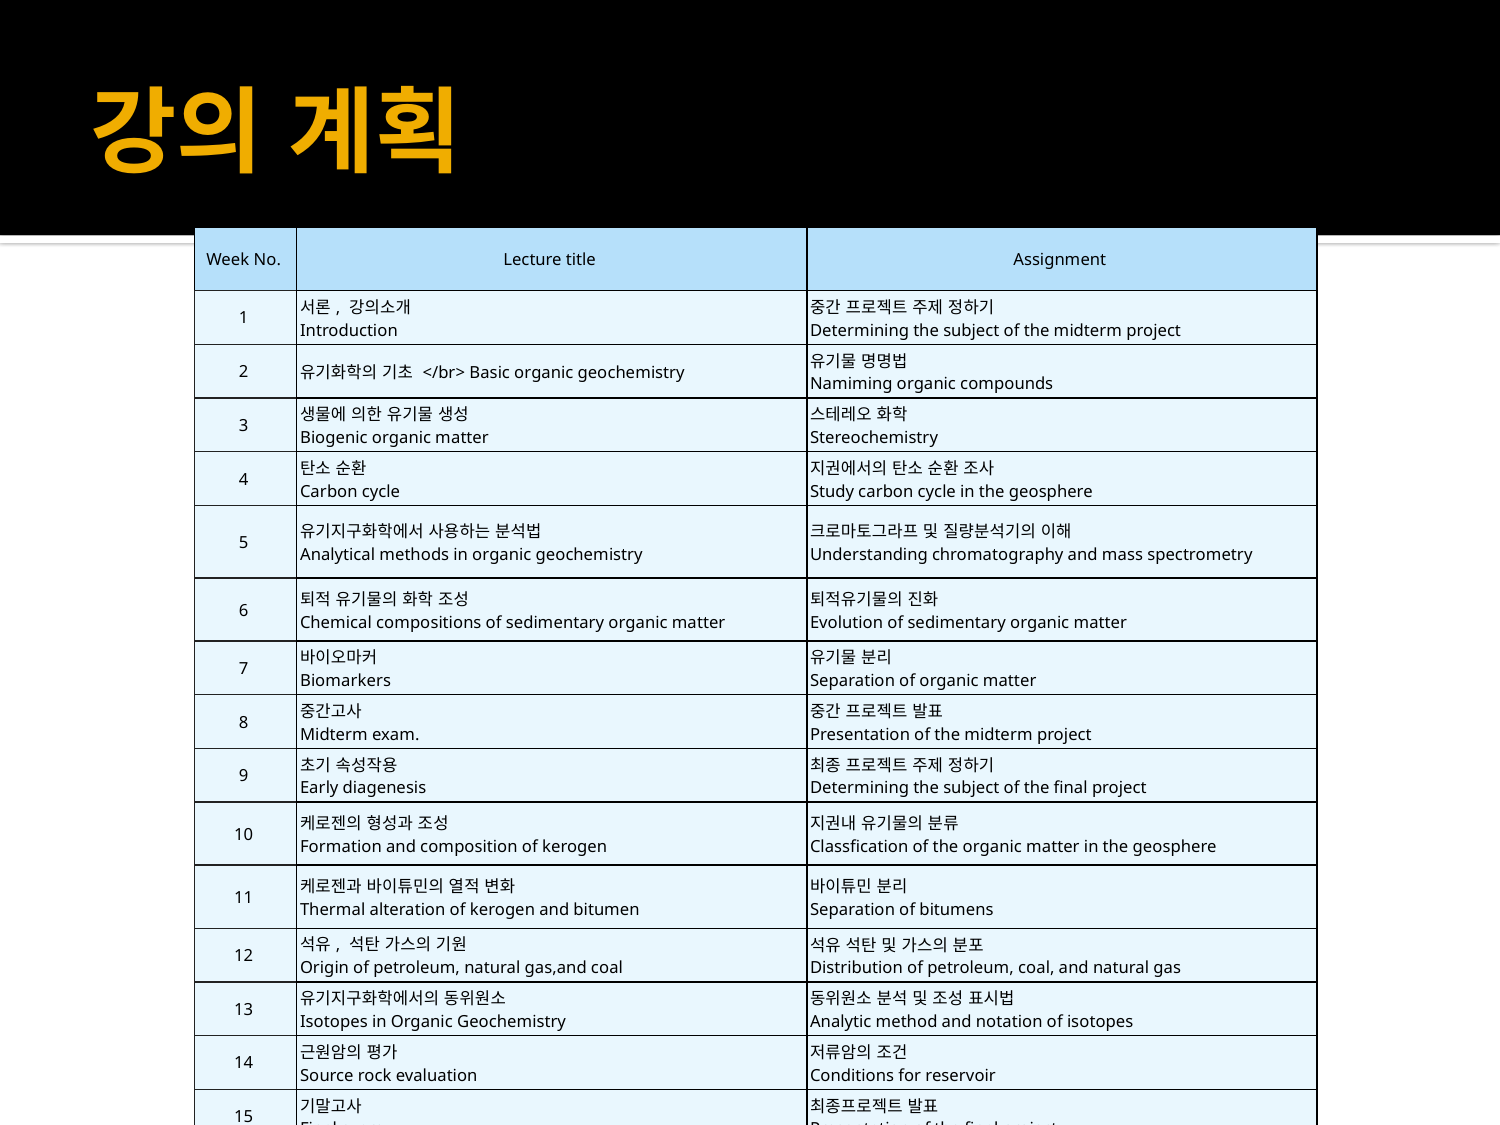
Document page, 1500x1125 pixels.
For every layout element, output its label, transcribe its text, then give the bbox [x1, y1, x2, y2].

table_cell 15 [195, 1090, 296, 1125]
table_cell 생물에 의한 유기물 생성 Biogenic organic matter [297, 399, 806, 451]
table_cell 저류암의 조건 Conditions for reservoir [808, 1036, 1316, 1089]
table_cell 12 [195, 929, 296, 981]
table_cell 4 [195, 452, 296, 505]
table_cell 6 [195, 579, 296, 640]
table_cell 14 [195, 1036, 296, 1089]
table_cell 지권내 유기물의 분류 Classfication of the organic matter in the geosphere [808, 803, 1316, 864]
table_cell 퇴적유기물의 진화 Evolution of sedimentary organic matter [808, 579, 1316, 640]
table_cell 바이오마커 Biomarkers [297, 642, 806, 694]
table_cell 2 [195, 345, 296, 397]
table_cell 퇴적 유기물의 화학 조성 Chemical compositions of sedimentary organic matter [297, 579, 806, 640]
table_cell 7 [195, 642, 296, 694]
table_header Assignment [808, 228, 1316, 290]
table_cell 유기지구화학에서 사용하는 분석법 Analytical methods in organic geochemistry [297, 506, 806, 577]
table_cell 유기물 분리 Separation of organic matter [808, 642, 1316, 694]
table_cell 크로마토그라프 및 질량분석기의 이해 Understanding chromatography and mass spectrometry [808, 506, 1316, 577]
table_cell 13 [195, 983, 296, 1035]
table_cell 지권에서의 탄소 순환 조사 Study carbon cycle in the geosphere [808, 452, 1316, 505]
table_cell 근원암의 평가 Source rock evaluation [297, 1036, 806, 1089]
table_cell 3 [195, 399, 296, 451]
table_cell 유기화학의 기초 </br> Basic organic geochemistry [297, 345, 806, 397]
table_cell 서론, 강의소개 Introduction [297, 291, 806, 344]
table_cell 10 [195, 803, 296, 864]
table_cell 유기물 명명법 Namiming organic compounds [808, 345, 1316, 397]
table_cell 바이튜민 분리 Separation of bitumens [808, 866, 1316, 928]
table_cell 동위원소 분석 및 조성 표시법 Analytic method and notation of isotopes [808, 983, 1316, 1035]
table_cell 중간 프로젝트 발표 Presentation of the midterm project [808, 695, 1316, 748]
table_header Week No. [195, 228, 296, 290]
table_cell 석유 석탄 및 가스의 분포 Distribution of petroleum, coal, and natural gas [808, 929, 1316, 981]
table_cell 8 [195, 695, 296, 748]
title 강의 계획 [75, 25, 1425, 231]
table_cell 최종 프로젝트 주제 정하기 Determining the subject of the final project [808, 749, 1316, 801]
table_cell 기말고사 Final exam. [297, 1090, 806, 1125]
table_cell 케로젠과 바이튜민의 열적 변화 Thermal alteration of kerogen and bitumen [297, 866, 806, 928]
table_header Lecture title [297, 228, 806, 290]
table_cell 유기지구화학에서의 동위원소 Isotopes in Organic Geochemistry [297, 983, 806, 1035]
table_cell 탄소 순환 Carbon cycle [297, 452, 806, 505]
table_cell 1 [195, 291, 296, 344]
table_cell 석유, 석탄 가스의 기원 Origin of petroleum, natural gas,and coal [297, 929, 806, 981]
table_cell 중간고사 Midterm exam. [297, 695, 806, 748]
table_cell 케로젠의 형성과 조성 Formation and composition of kerogen [297, 803, 806, 864]
table_cell 최종프로젝트 발표 Presentation of the final project [808, 1090, 1316, 1125]
table_cell 11 [195, 866, 296, 928]
table_cell 중간 프로젝트 주제 정하기 Determining the subject of the midterm project [808, 291, 1316, 344]
table_cell 스테레오 화학 Stereochemistry [808, 399, 1316, 451]
table_cell 초기 속성작용 Early diagenesis [297, 749, 806, 801]
table_cell 5 [195, 506, 296, 577]
table_cell 9 [195, 749, 296, 801]
